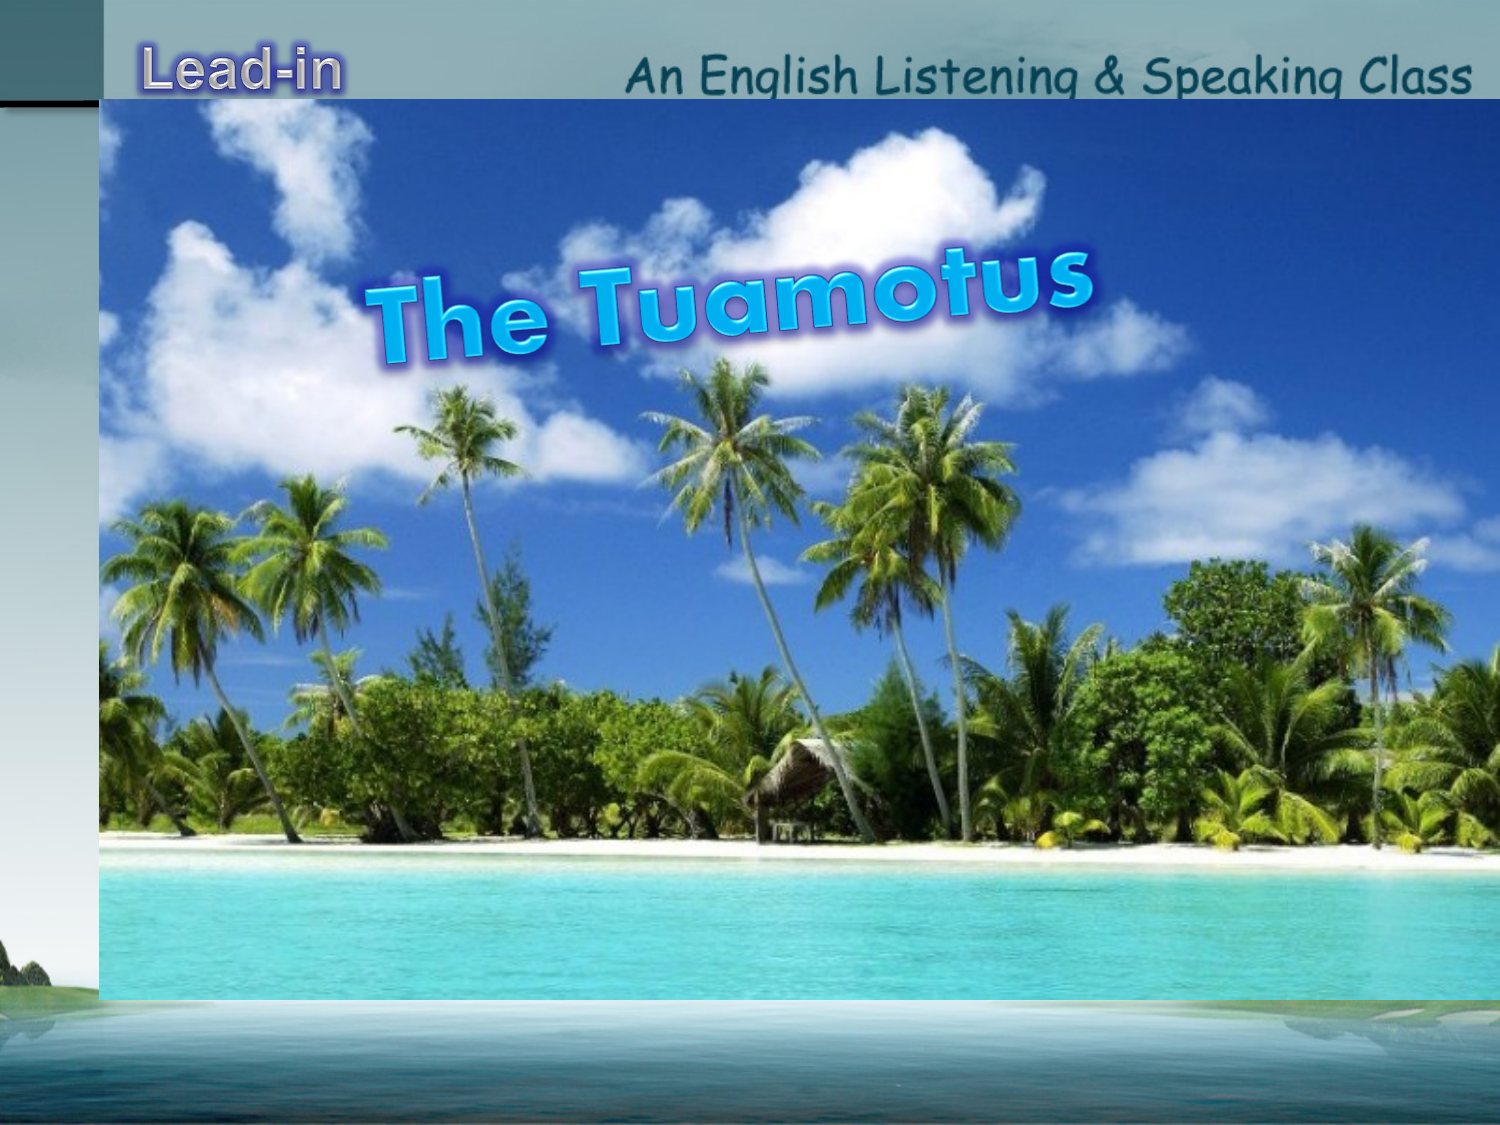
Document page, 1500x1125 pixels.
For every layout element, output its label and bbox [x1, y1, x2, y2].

picture [0, 0, 1500, 1125]
text_box [0, 103, 78, 110]
